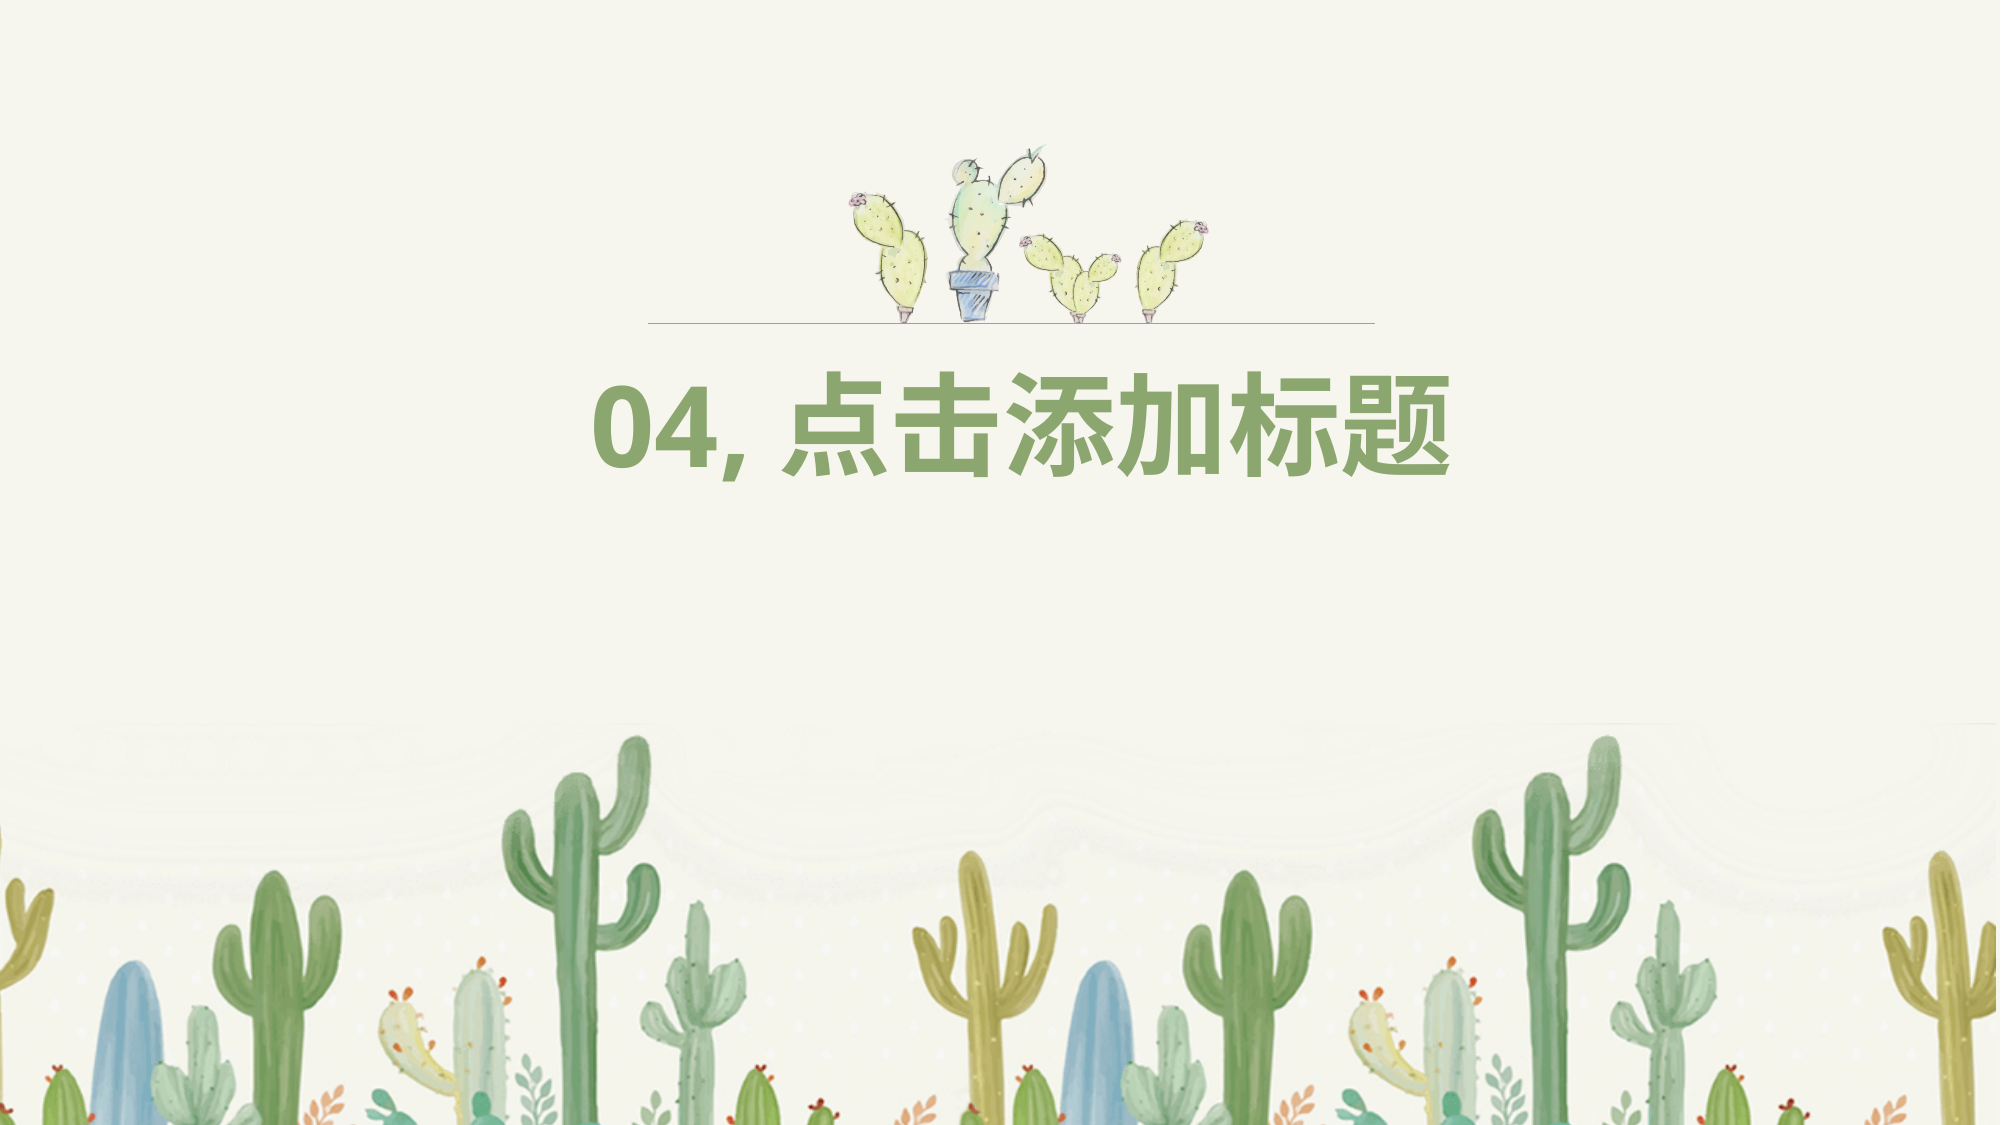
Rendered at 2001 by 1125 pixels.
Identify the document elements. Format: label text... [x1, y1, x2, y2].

picture [848, 143, 1210, 324]
picture [0, 660, 1996, 1125]
text_box 04,点击添加标题 [575, 347, 1468, 498]
